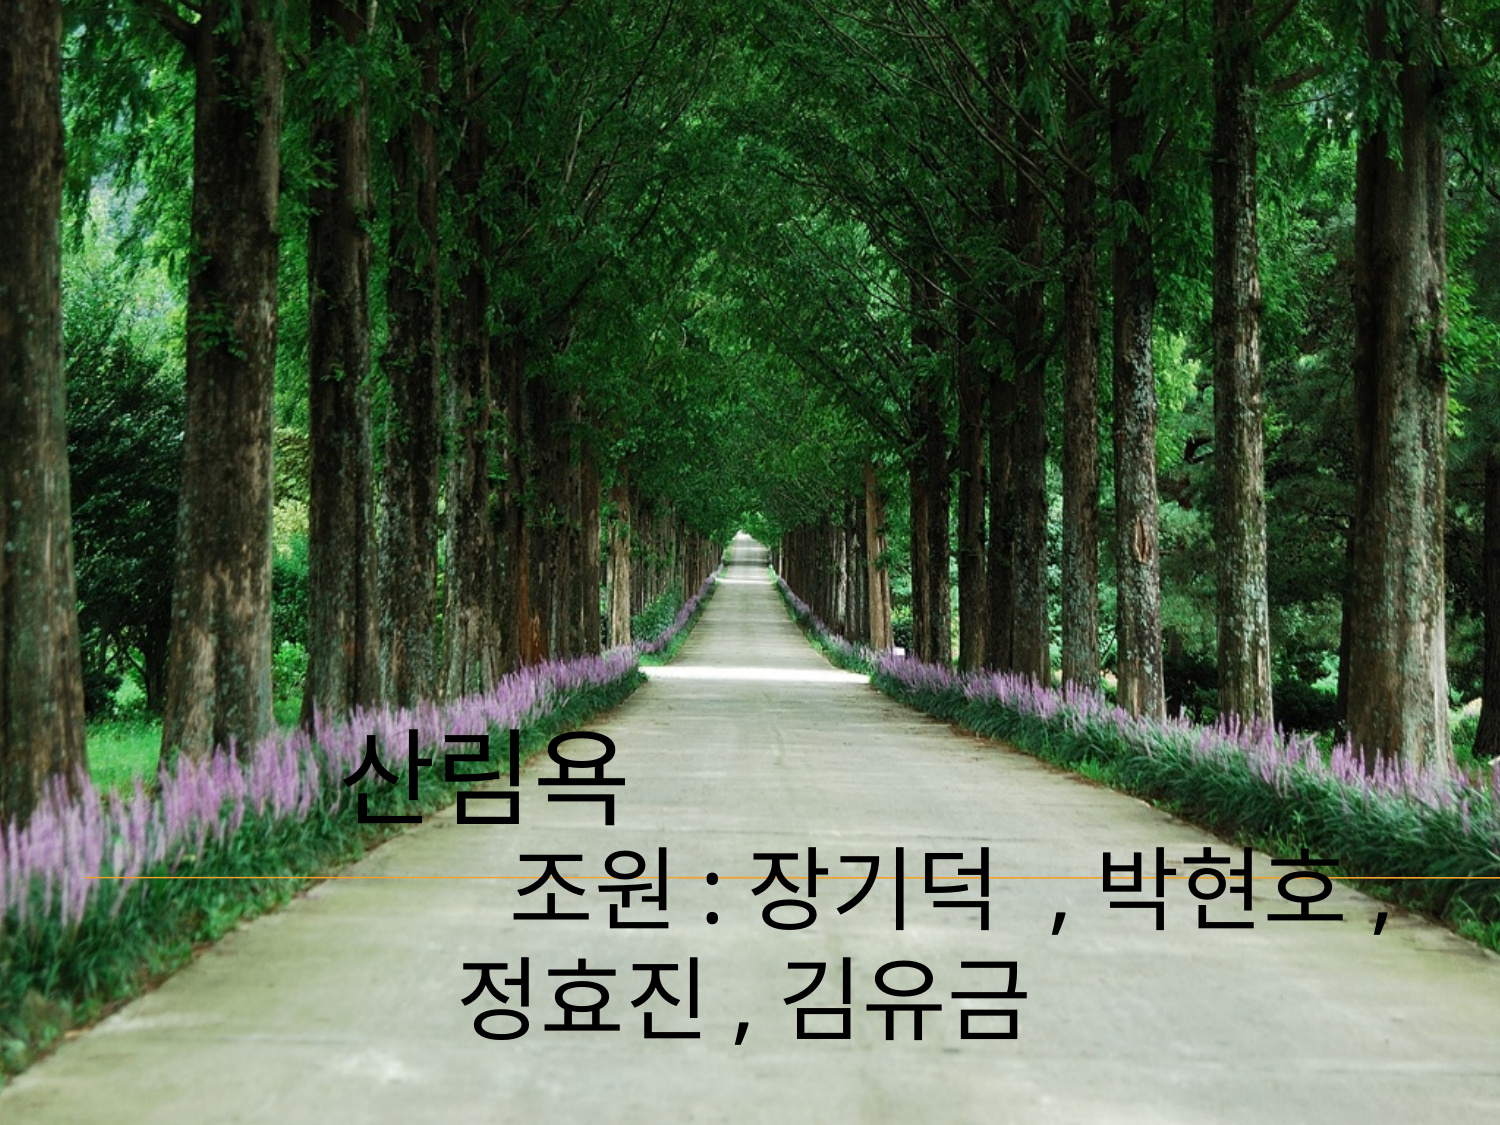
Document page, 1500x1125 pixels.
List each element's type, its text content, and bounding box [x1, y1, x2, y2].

subtitle 조원:장기덕 ,박현호,정효진,김유금 [41, 881, 1447, 1060]
picture [0, 0, 1500, 1125]
title 산림욕 [76, 704, 1400, 881]
